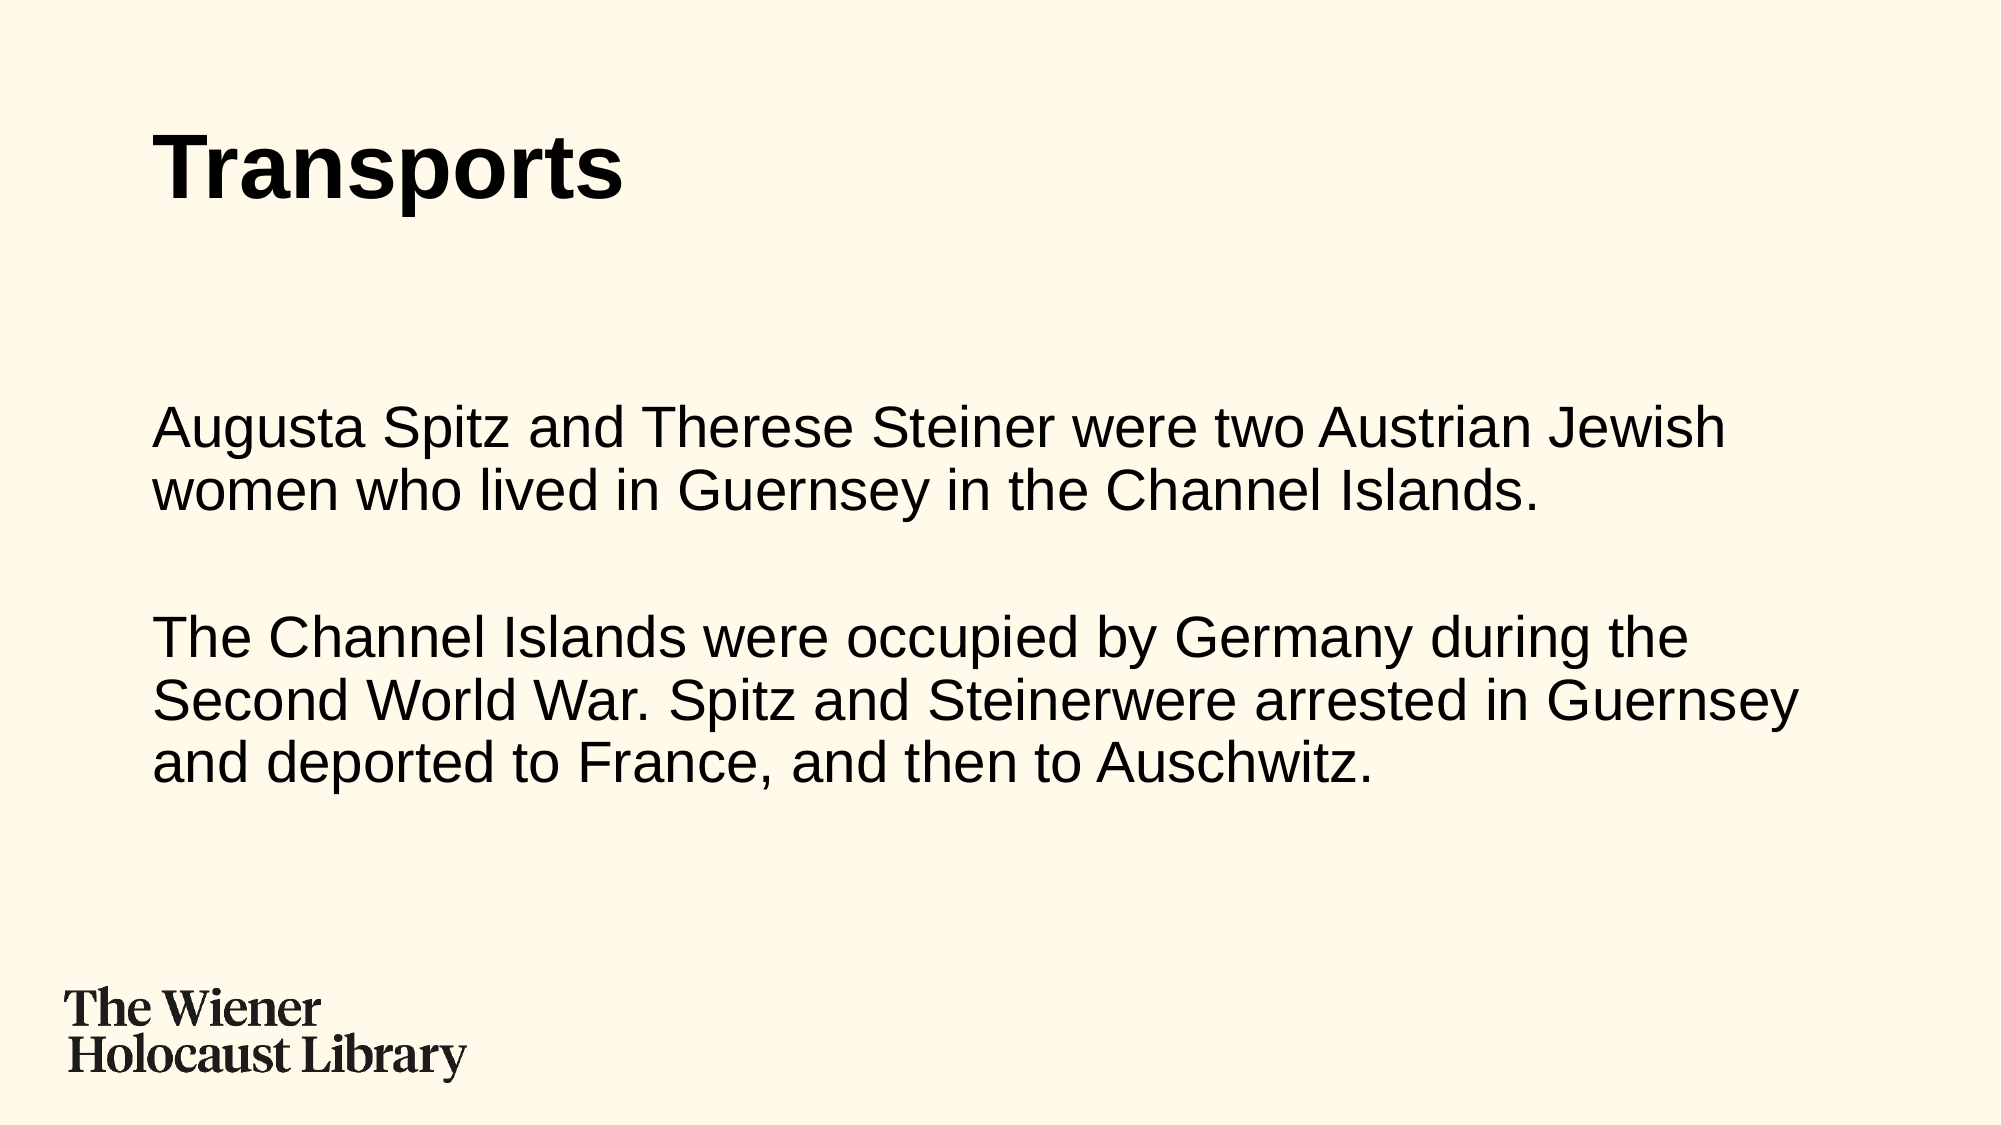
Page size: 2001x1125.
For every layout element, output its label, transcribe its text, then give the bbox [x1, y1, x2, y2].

list Augusta Spitz and Therese Steiner were two Austrian Jewish women who lived in Guernsey in the Channel Islands. The Channel Islands were occupied by Germany during the Second World War. Spitz and Steinerwere arrested in Guernsey and deported to France, and then to Auschwitz. [137, 299, 1863, 1014]
picture [64, 986, 467, 1083]
title Transports [137, 59, 1863, 278]
